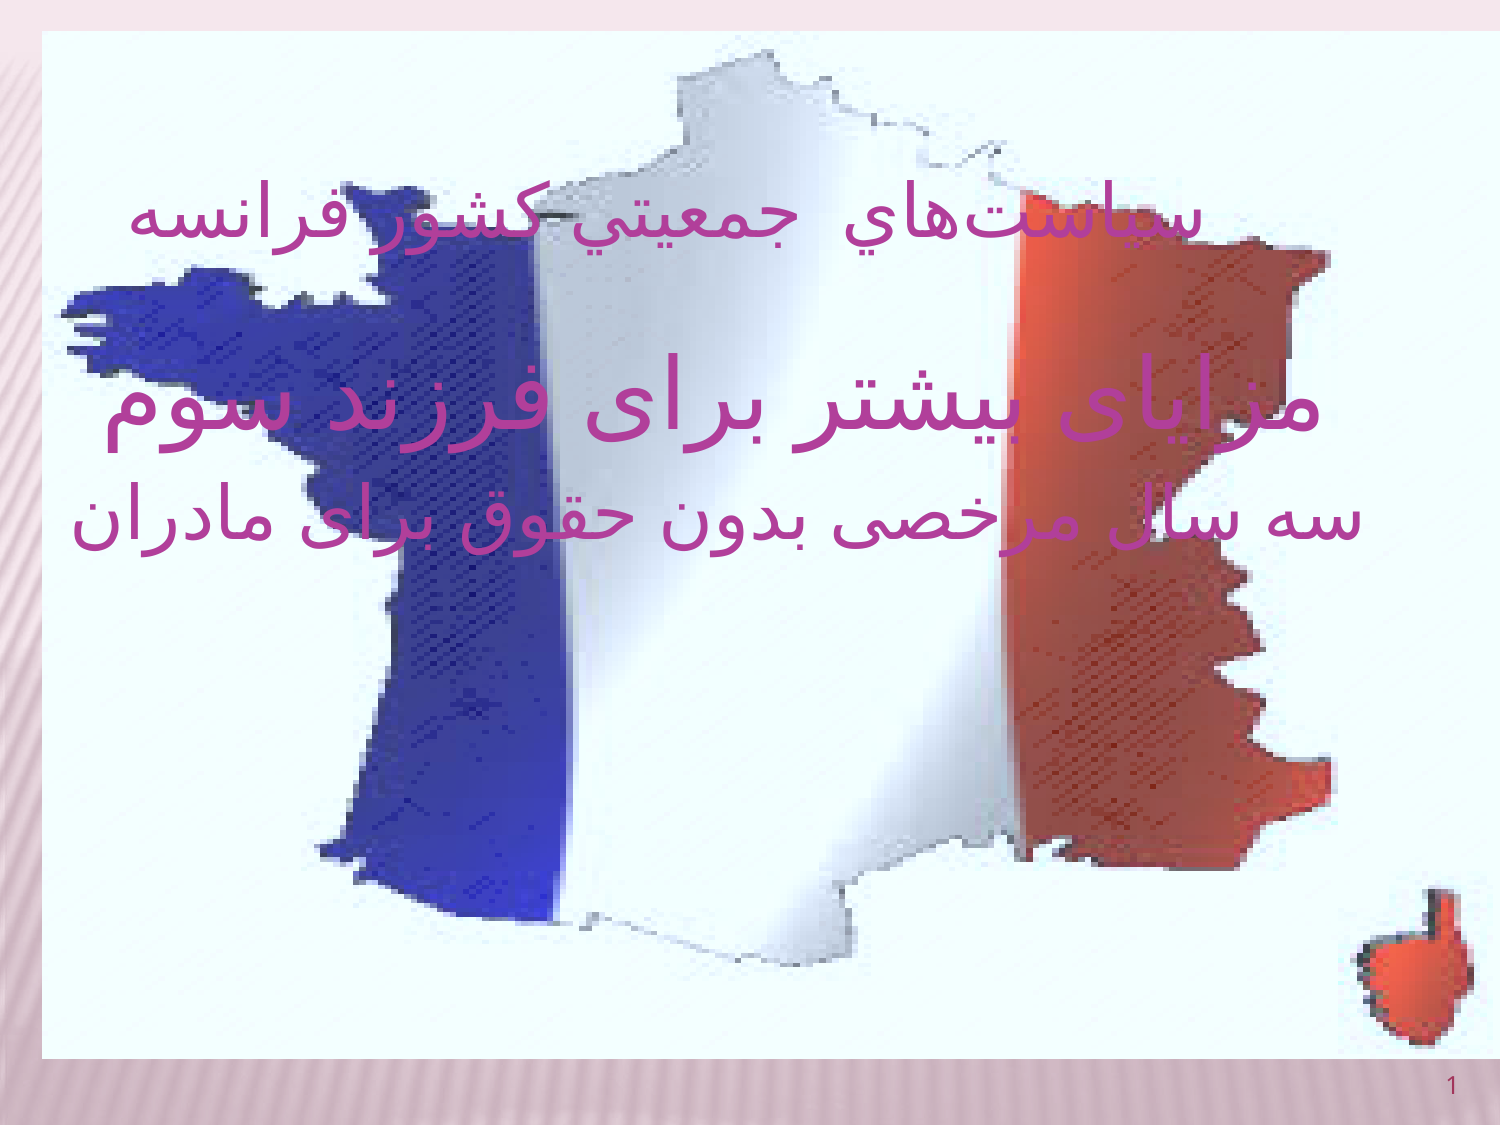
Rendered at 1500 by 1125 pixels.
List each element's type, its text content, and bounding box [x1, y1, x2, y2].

picture [42, 31, 1500, 1059]
slide_number 1 [1350, 1077, 1475, 1103]
